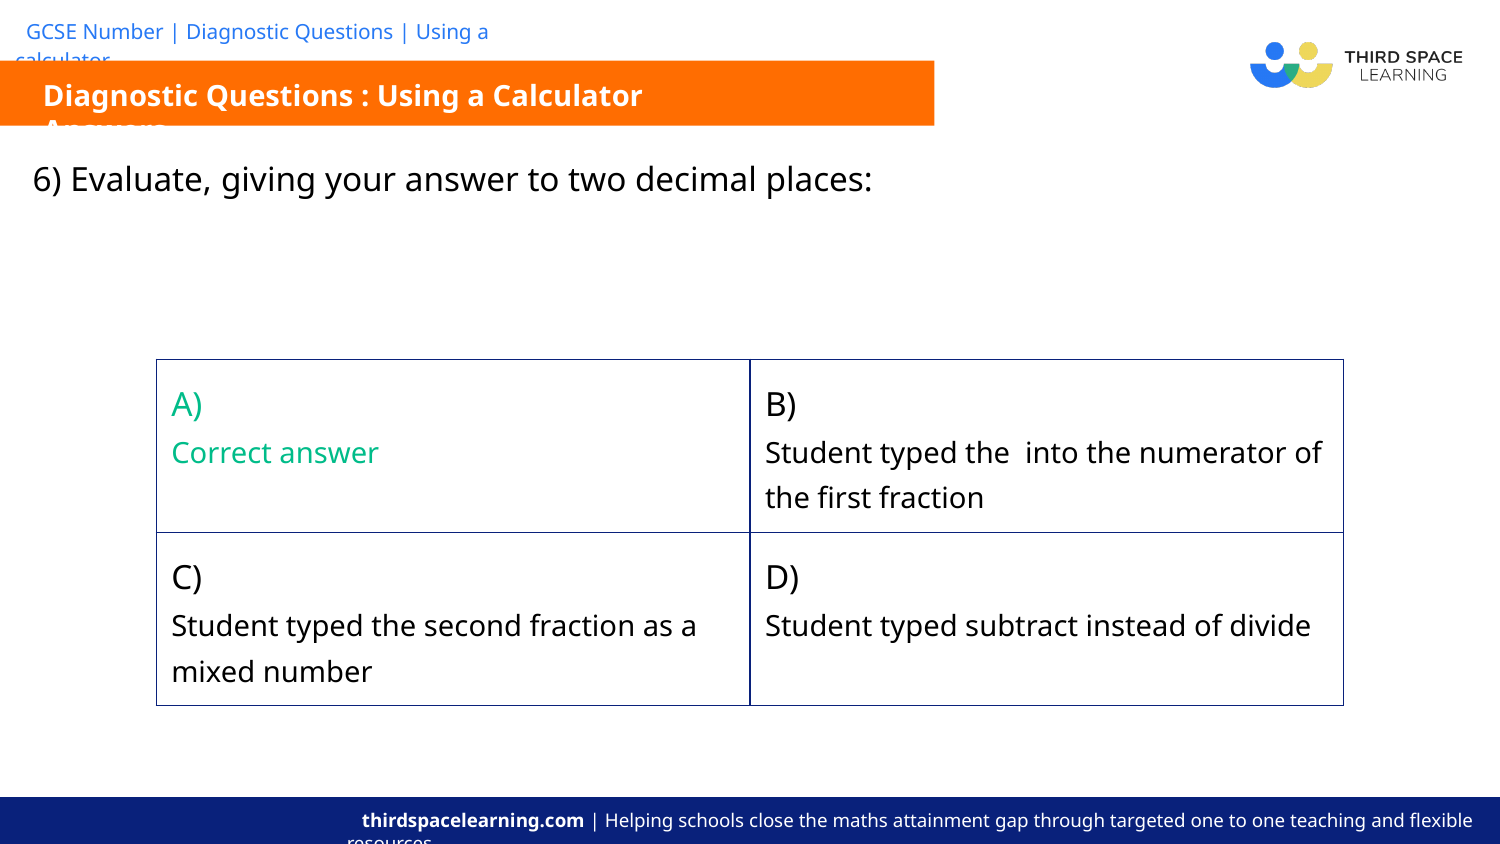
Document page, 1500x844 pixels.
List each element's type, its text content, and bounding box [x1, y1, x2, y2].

picture [1250, 33, 1465, 99]
text_box Diagnostic Questions : Using a Calculator Answers [27, 61, 778, 162]
